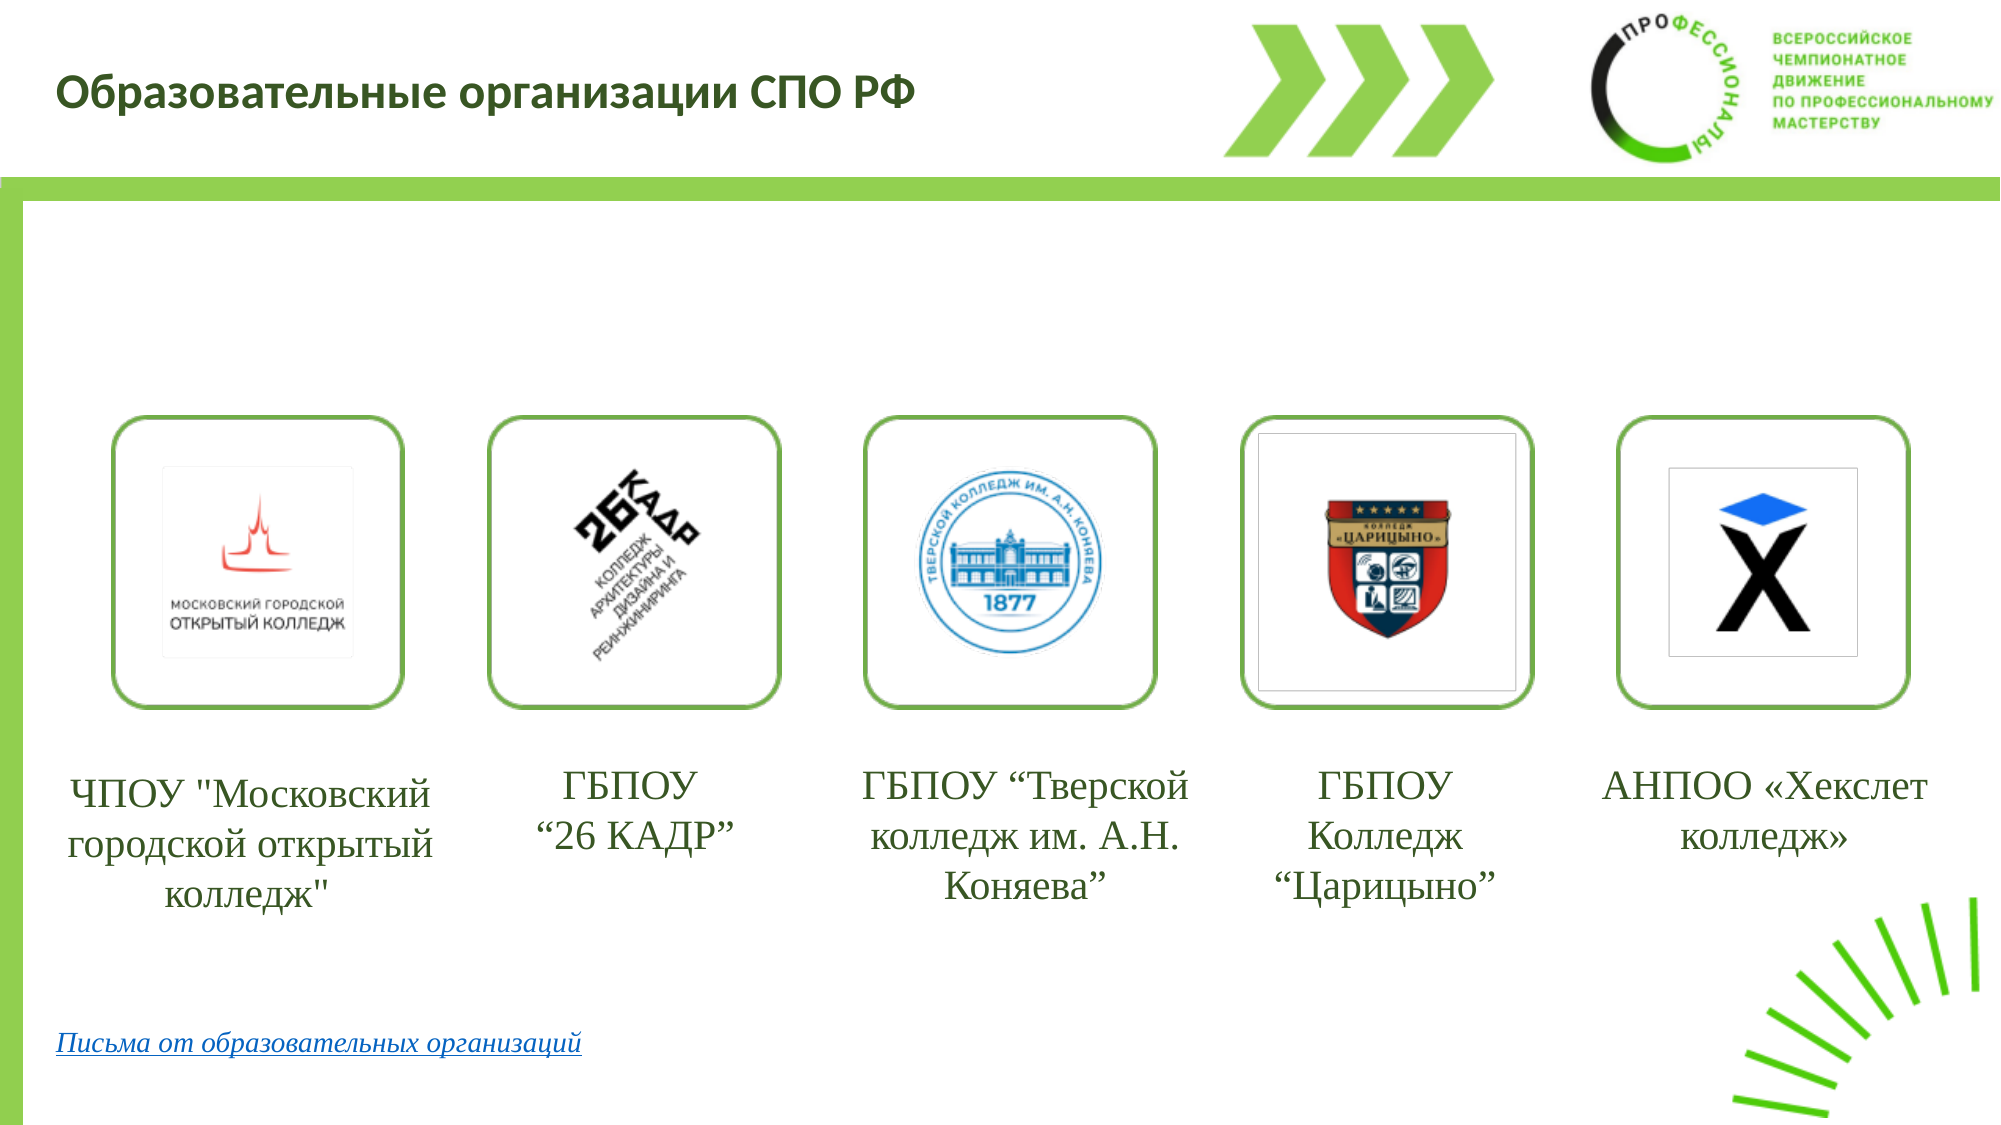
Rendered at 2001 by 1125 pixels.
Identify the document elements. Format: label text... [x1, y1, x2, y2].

picture [863, 415, 1158, 710]
text_box Письма от образовательных организаций [40, 1016, 603, 1102]
text_box ГБПОУ “Тверской колледж им. А.Н. Коняева” [820, 750, 1208, 916]
text_box ГБПОУ “26 КАДР” [461, 750, 811, 866]
picture [110, 415, 405, 710]
picture [1240, 415, 1535, 710]
text_box Образовательные организации СПО РФ [40, 22, 1174, 156]
text_box АНПОО «Хекслет колледж» [1553, 750, 1954, 866]
picture [1716, 893, 2000, 1118]
text_box ГБПОУ Колледж “Царицыно” [1208, 750, 1547, 916]
picture [1616, 415, 1911, 710]
picture [487, 415, 782, 710]
text_box ЧПОУ "Московский городской открытый колледж" [40, 750, 461, 931]
picture [1210, 11, 2000, 167]
picture [0, 177, 2000, 1125]
